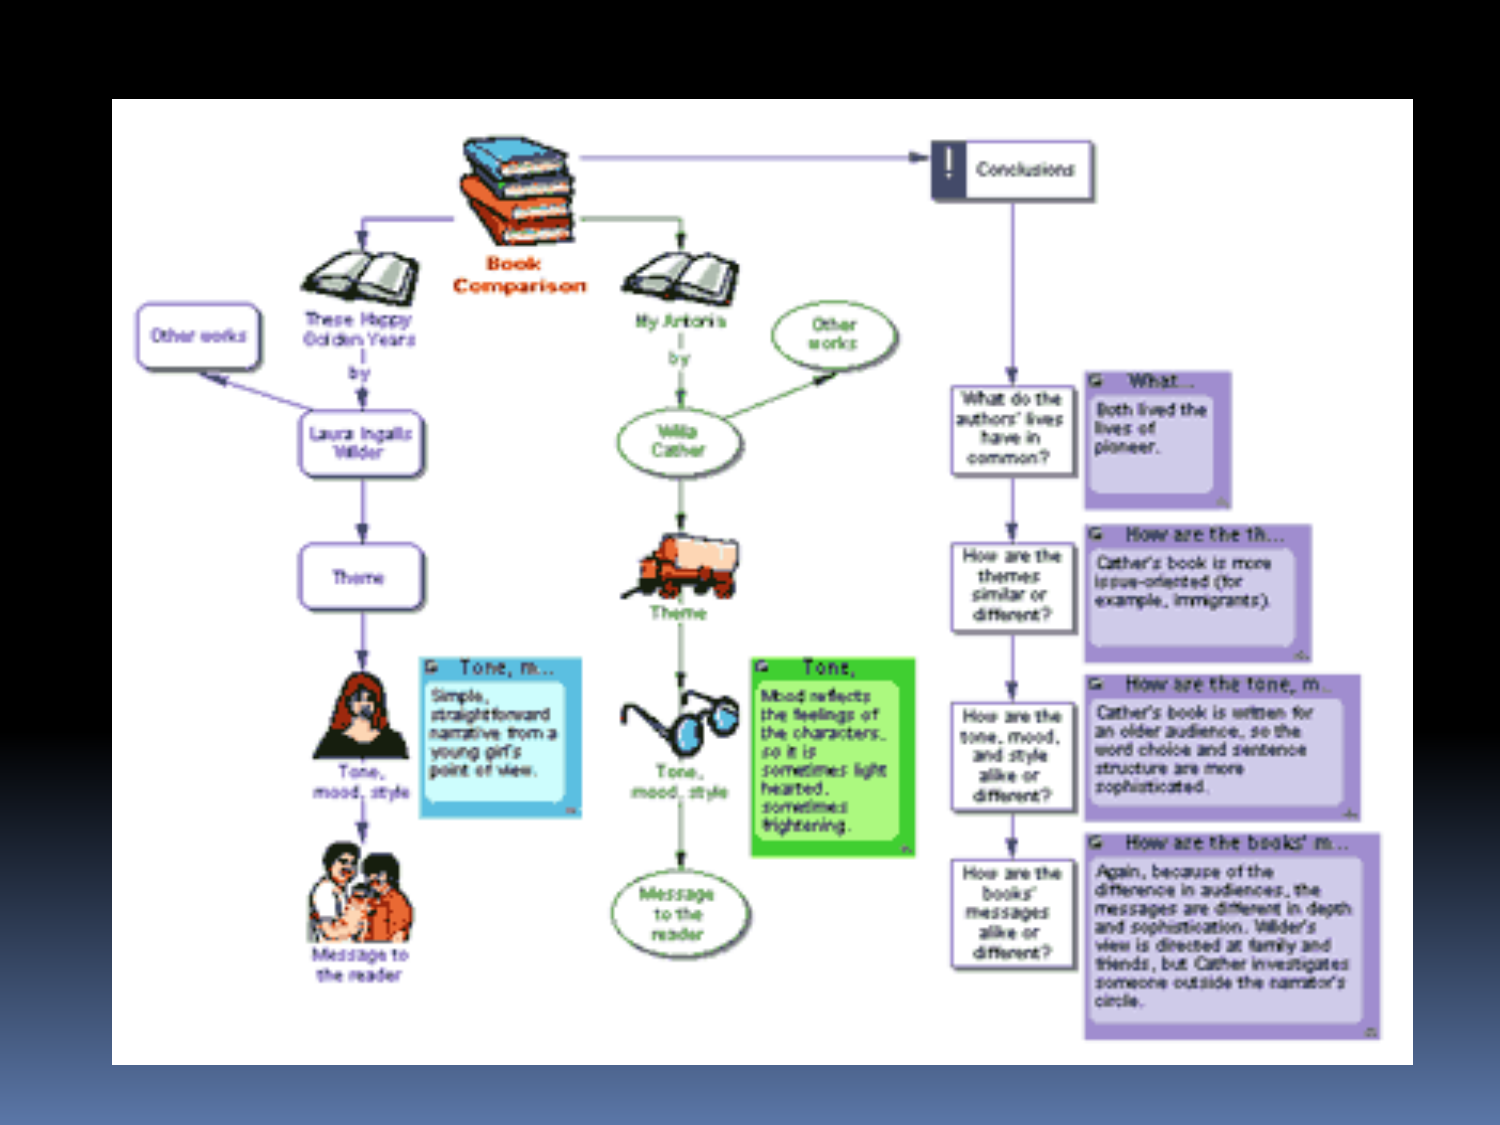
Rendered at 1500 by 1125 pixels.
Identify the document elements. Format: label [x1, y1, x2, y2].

picture [112, 99, 1413, 1066]
